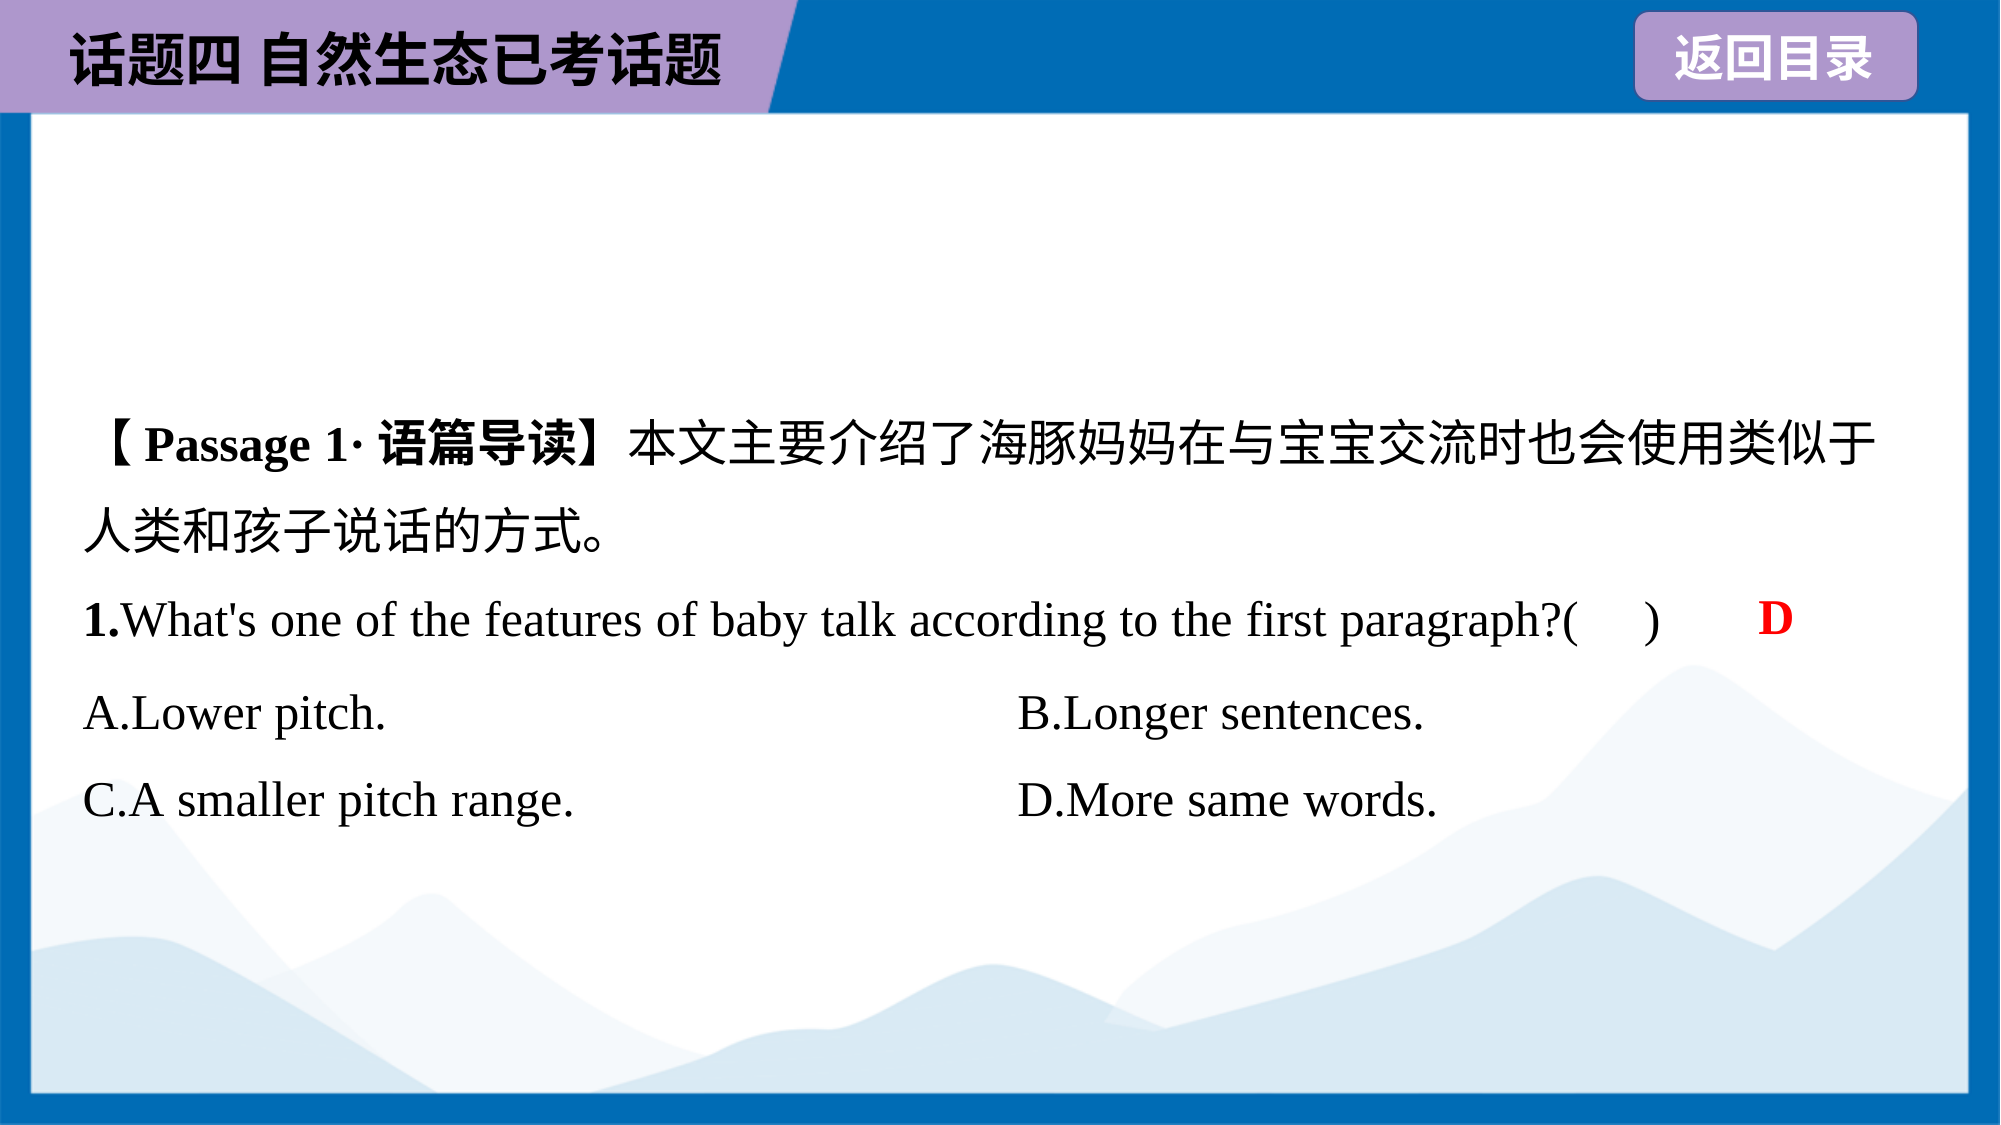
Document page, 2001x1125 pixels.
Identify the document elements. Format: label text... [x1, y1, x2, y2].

picture [0, 0, 2000, 1125]
text_box 【Passage 1·语篇导读】本文主要介绍了海豚妈妈在与宝宝交流时也会使用类似于 人类和孩子说话的方式。 [82, 380, 1917, 550]
text_box A.Lower pitch. B.Longer sentences. C.A smaller pitch range. D.More same words. [82, 647, 1917, 818]
text_box D [1740, 557, 1813, 636]
text_box 1.What's one of the features of baby talk according to the first paragraph?( ) [82, 558, 1917, 637]
